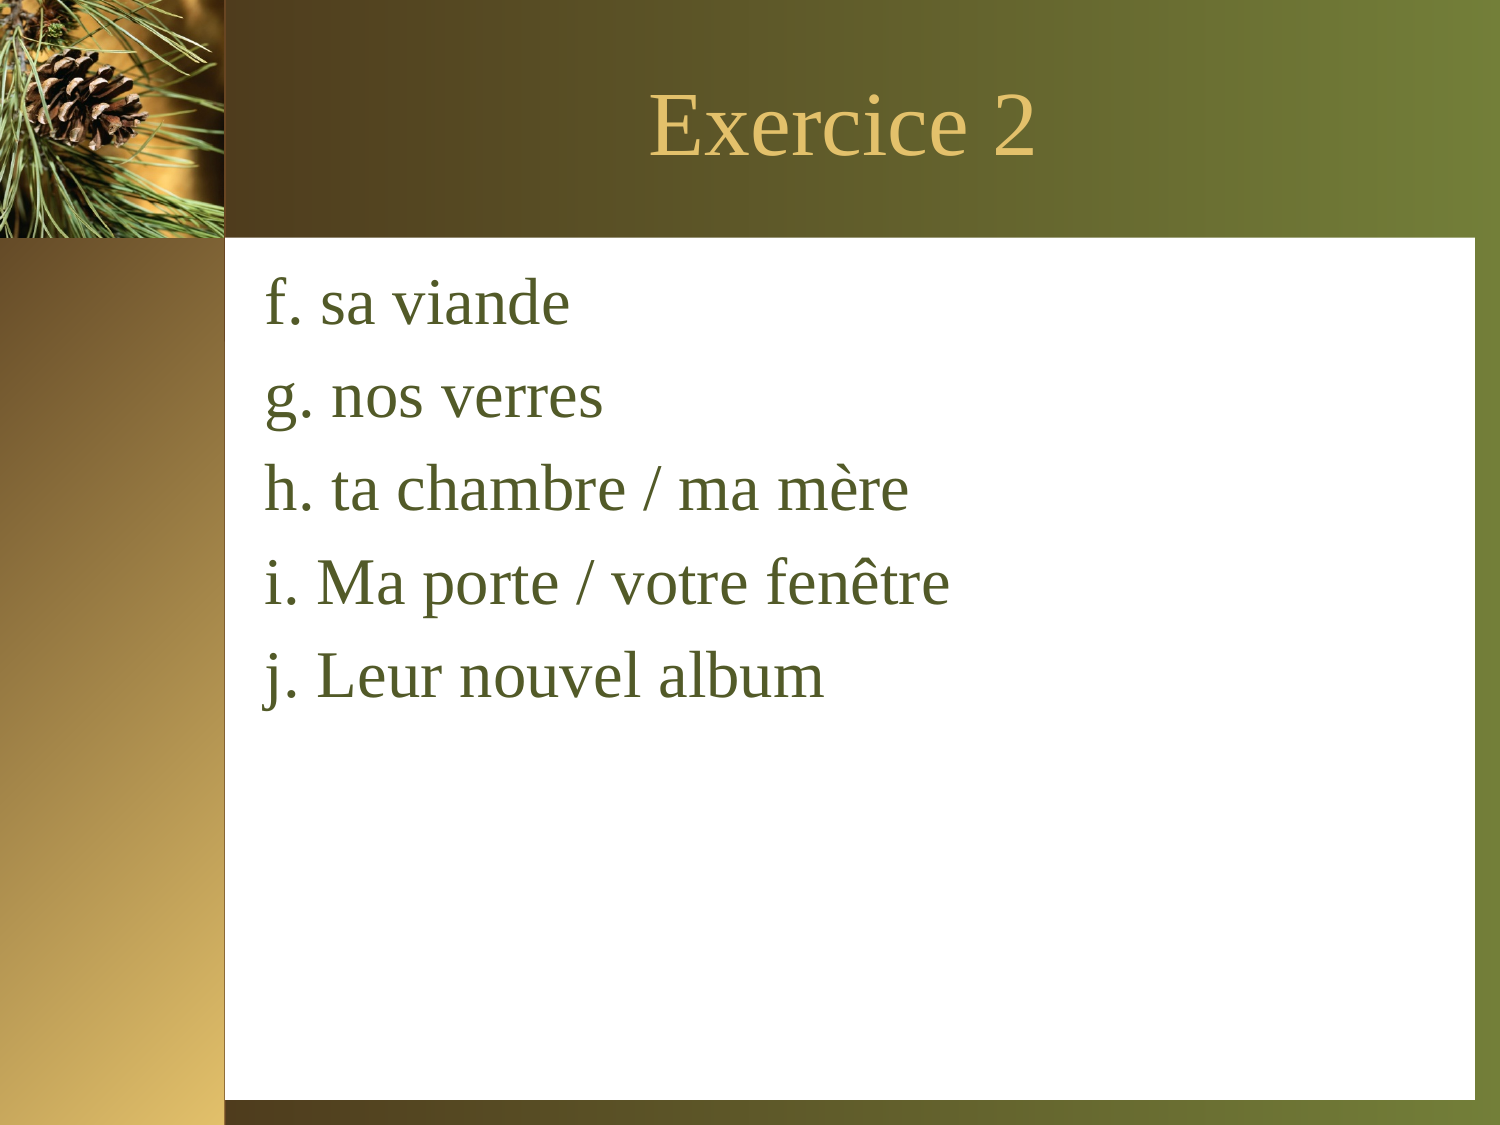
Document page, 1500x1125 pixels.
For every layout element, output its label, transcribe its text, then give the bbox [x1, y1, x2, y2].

picture [0, 0, 224, 238]
title Exercice 2 [249, 24, 1438, 213]
list f. sa viande g. nos verres h. ta chambre / ma mère i. Ma porte / votre fenêtre j. Leur nouvel album [249, 249, 1476, 1088]
